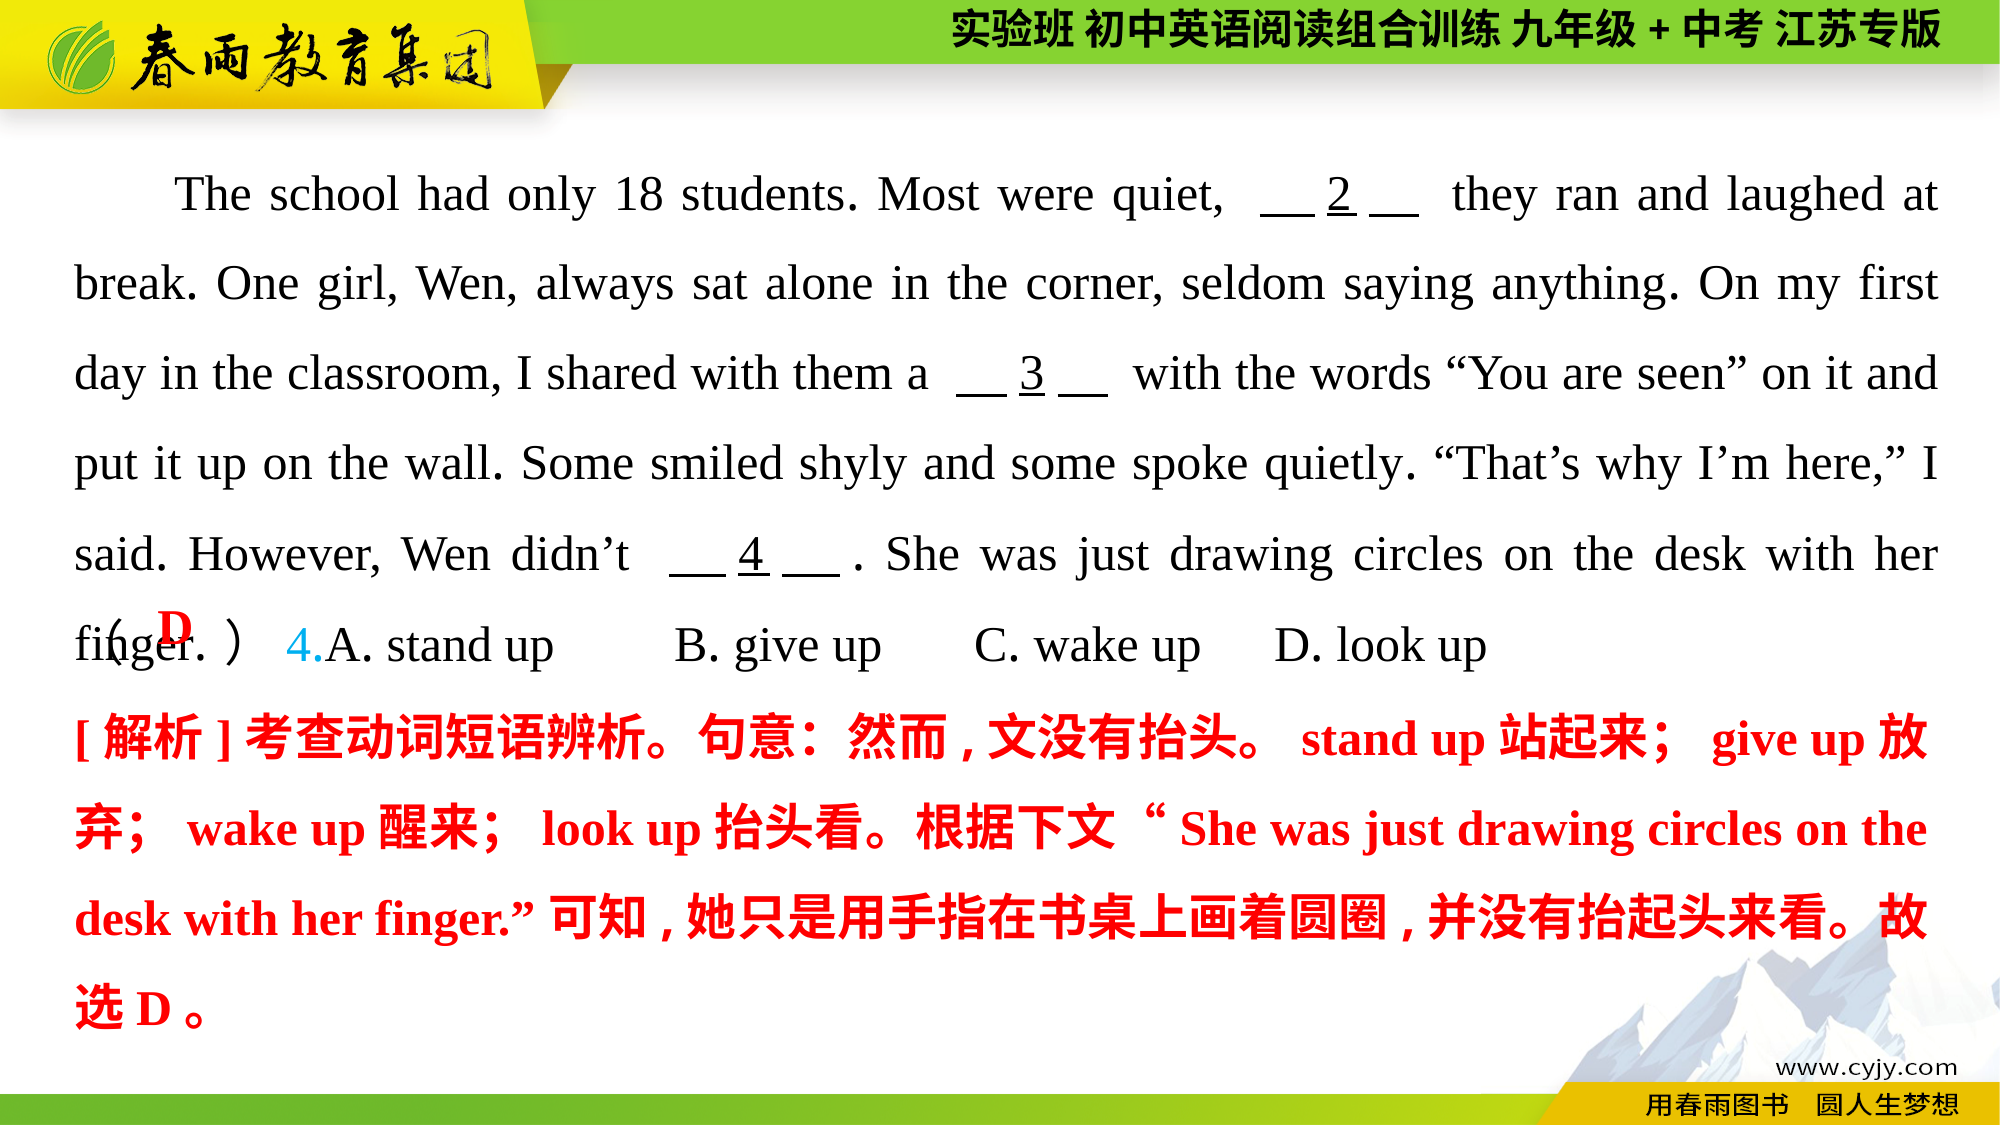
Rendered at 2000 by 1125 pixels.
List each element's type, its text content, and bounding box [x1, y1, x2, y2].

text_box （ ）4.A. stand up B. give up C. wake up D. look up [59, 579, 1944, 667]
list The school had only 18 students. Most were quiet, 2 they ran and laughed at break. One girl, Wen, always sat alone in the corner, seldom saying anything. On my first day in the classroom, I shared with them a 3 with the words “You are seen” on it and put it up on the wall. Some smiled shyly and some spoke quietly. “That’s why I’m here,” I said. However, Wen didn’t 4 . She was just drawing circles on the desk with her finger. [59, 122, 1955, 579]
text_box [解析]考查动词短语辨析。句意：然而,文没有抬头。stand up站起来；give up放弃；wake up醒来；look up抬头看。根据下文“She was just drawing circles on the desk with her finger.”可知,她只是用手指在书桌上画着圆圈,并没有抬起头来看。故选D。 [59, 667, 1944, 1043]
picture [0, 0, 2000, 1125]
text_box D [142, 587, 209, 663]
